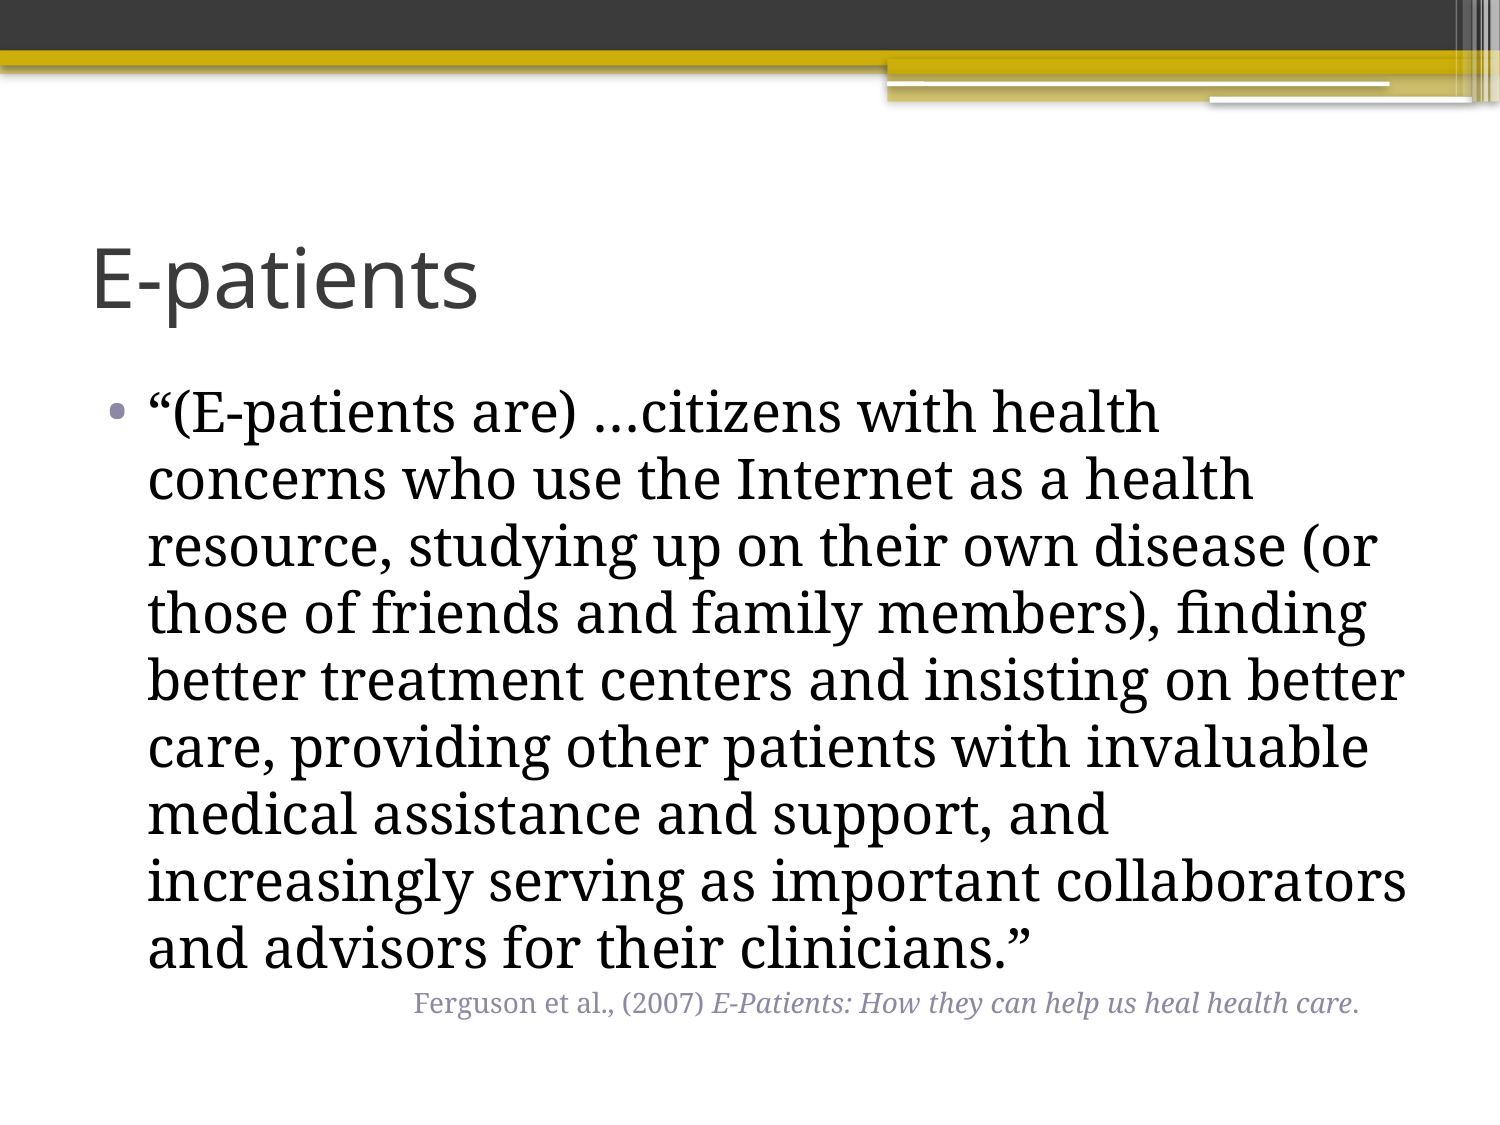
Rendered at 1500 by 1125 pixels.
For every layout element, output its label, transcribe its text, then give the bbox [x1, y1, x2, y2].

list “(E-patients are) …citizens with health concerns who use the Internet as a health resource, studying up on their own disease (or those of friends and family members), finding better treatment centers and insisting on better care, providing other patients with invaluable medical assistance and support, and increasingly serving as important collaborators and advisors for their clinicians.” Ferguson et al., (2007) E-Patients: How they can help us heal health care. [75, 368, 1425, 1079]
title E-patients [75, 187, 1425, 363]
